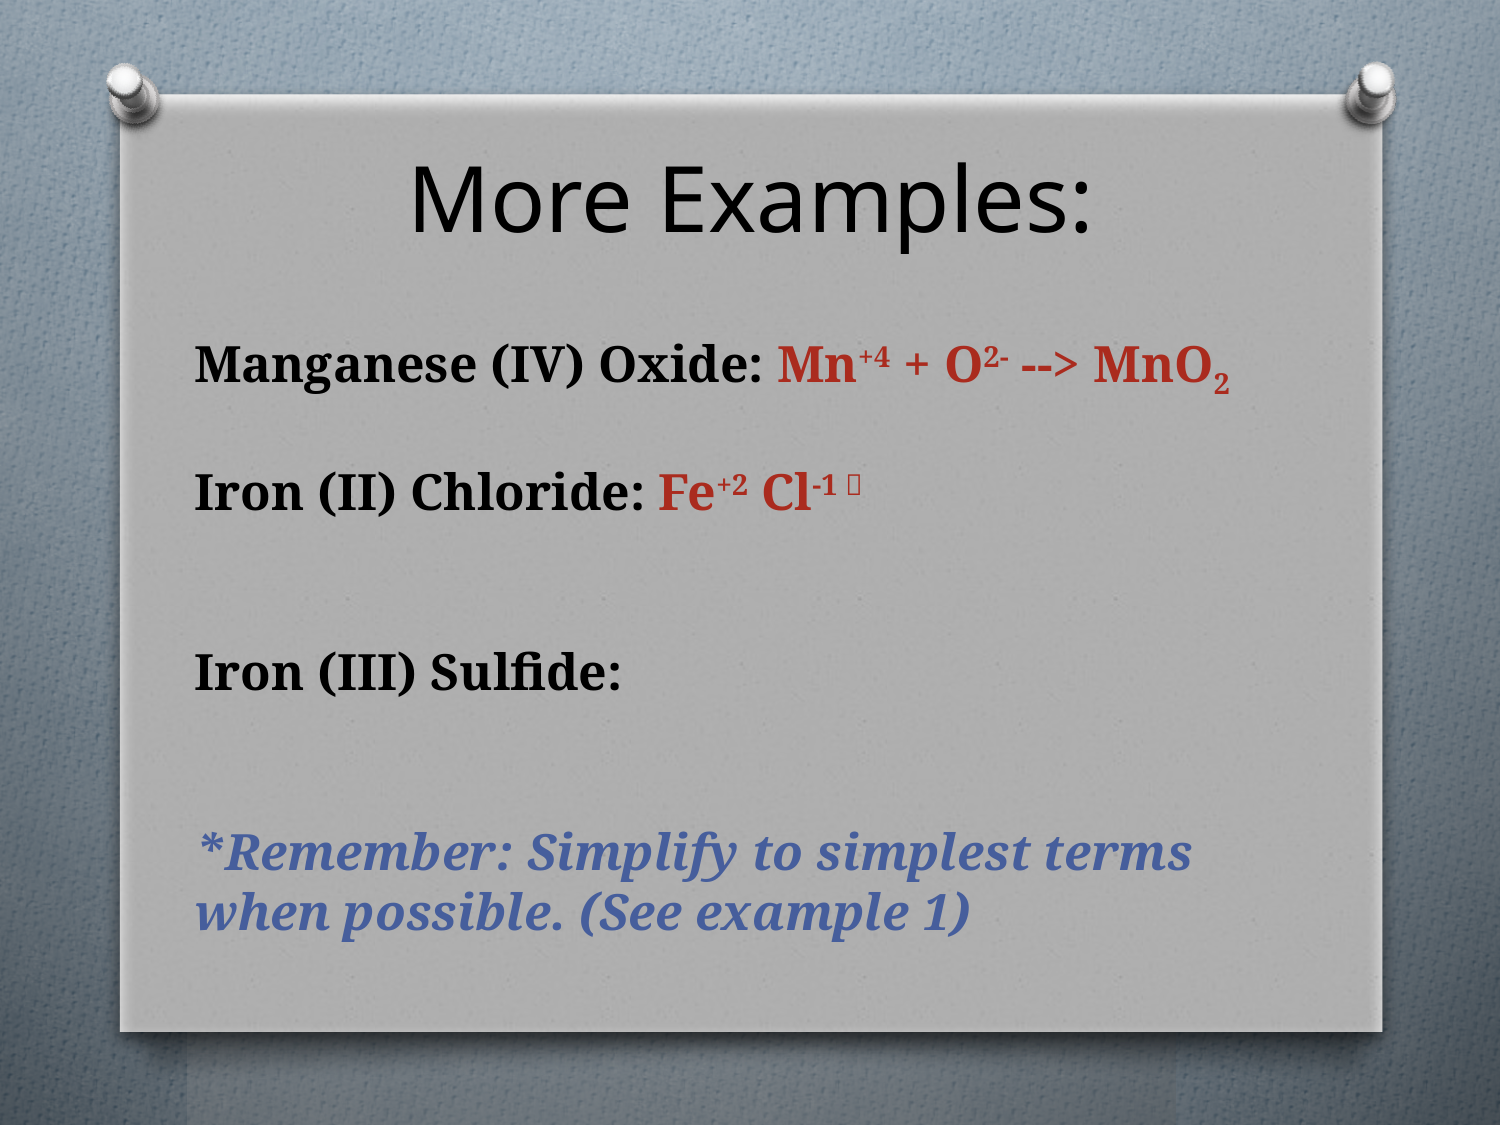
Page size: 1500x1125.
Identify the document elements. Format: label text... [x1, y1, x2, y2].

title More Examples: [179, 97, 1323, 295]
picture [1317, 35, 1439, 156]
text_box Manganese (IV) Oxide: Mn+4 + O2- --> MnO2 Iron (II) Chloride: Fe+2 Cl-1  Iron (III) Sulfide: *Remember: Simplify to simplest terms when possible. (See example 1) [179, 324, 1323, 948]
picture [75, 29, 198, 153]
